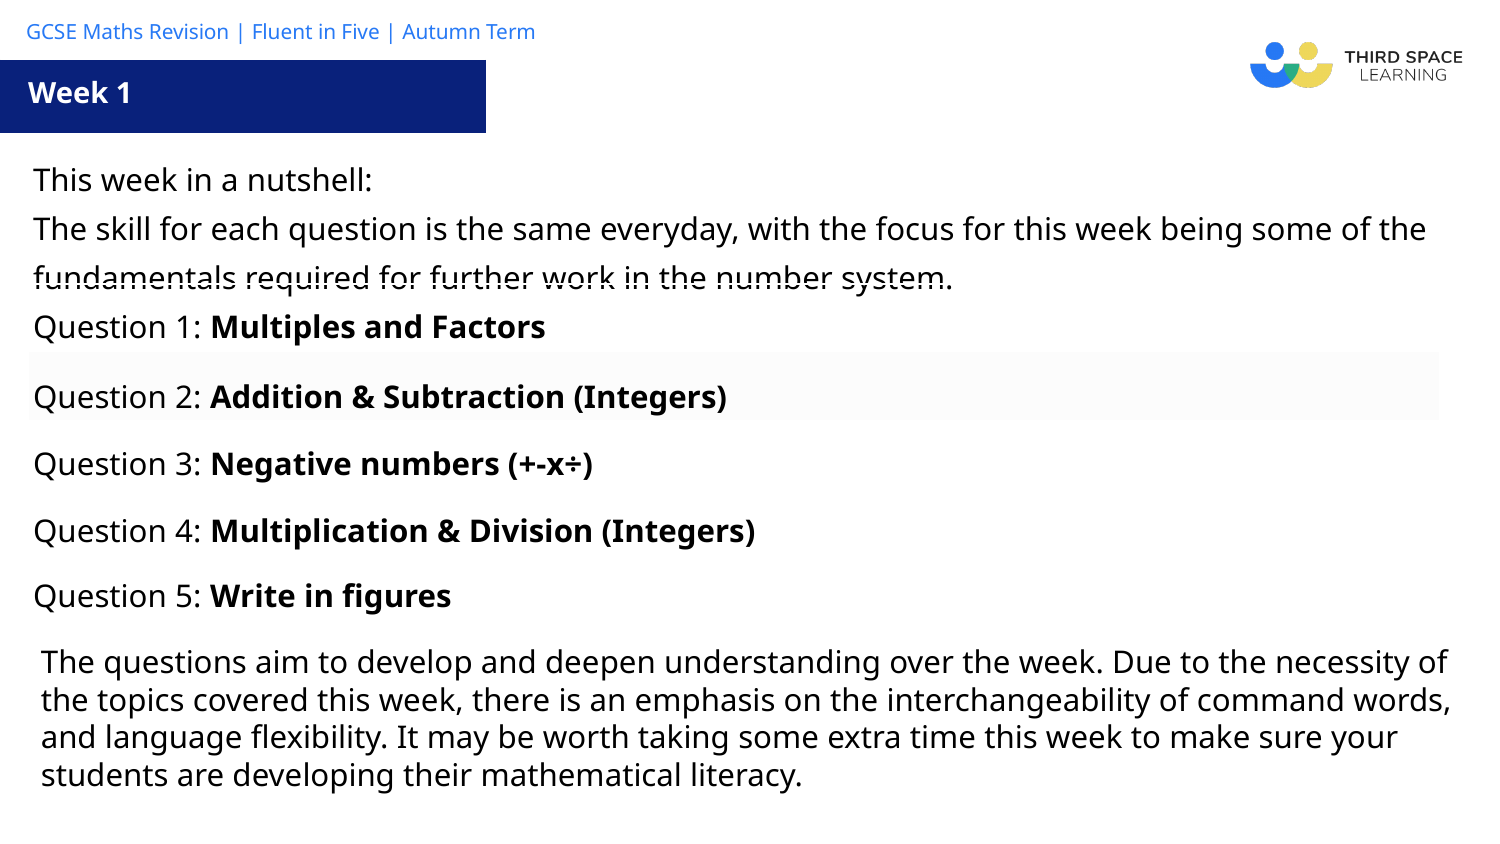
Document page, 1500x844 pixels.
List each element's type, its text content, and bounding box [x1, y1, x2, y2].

picture [1250, 33, 1465, 99]
table_header This week in a nutshell: The skill for each question is the same everyday, with the focus for this week being some of the fundamentals required for further work in the number system. [29, 149, 1439, 283]
text_box Week 1 [13, 59, 383, 125]
text_box The questions aim to develop and deepen understanding over the week. Due to the necessity of the topics covered this week, there is an emphasis on the interchangeability of command words, and language flexibility. It may be worth taking some extra time this week to make sure your students are developing their mathematical literacy. [25, 627, 1475, 808]
table_cell Question 1: Multiples and Factors [29, 285, 1439, 350]
table_cell Question 4: Multiplication & Division (Integers) [29, 489, 1439, 554]
table_cell Question 2: Addition & Subtraction (Integers) [29, 352, 1439, 420]
table_cell Question 5: Write in figures [29, 556, 1439, 619]
table_cell Question 3: Negative numbers (+-x÷) [29, 422, 1439, 487]
